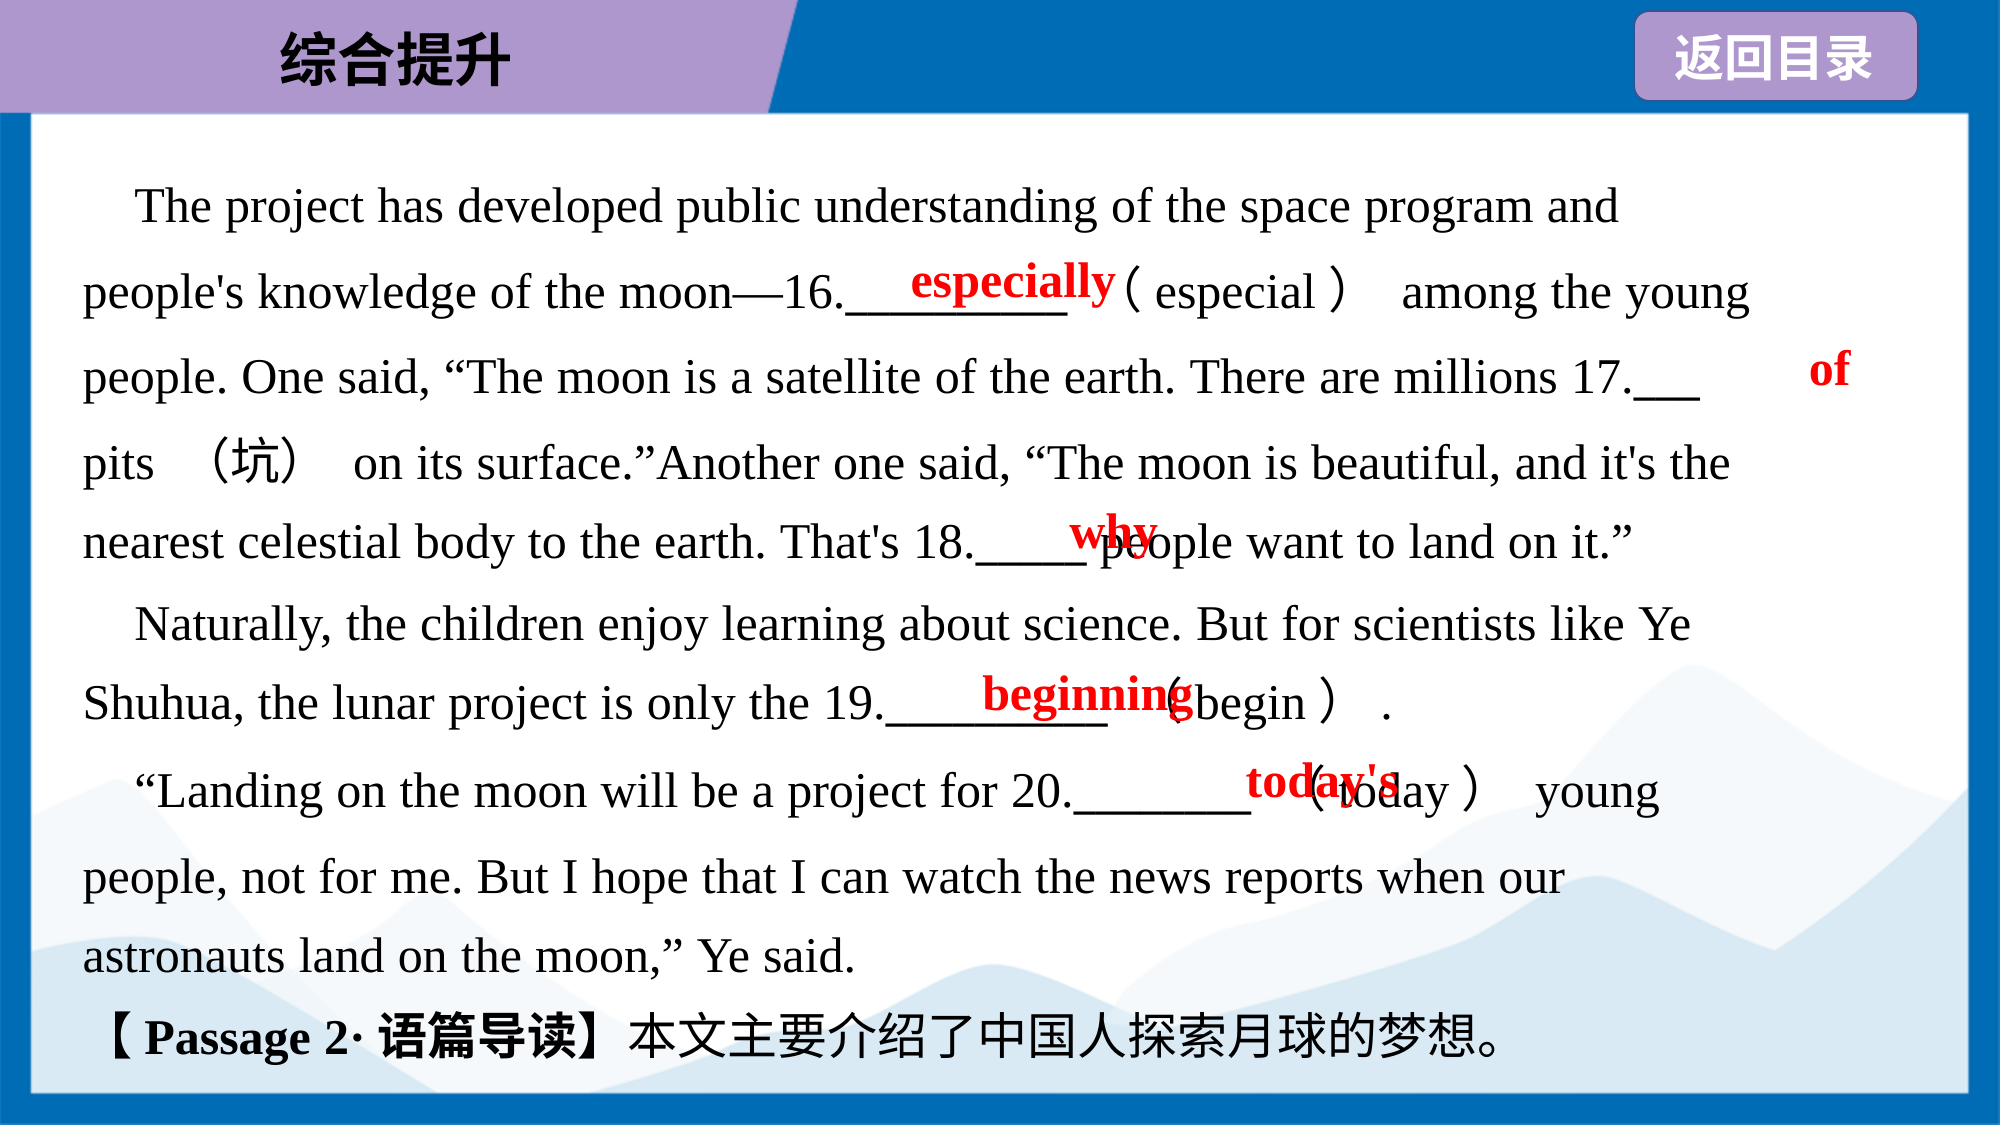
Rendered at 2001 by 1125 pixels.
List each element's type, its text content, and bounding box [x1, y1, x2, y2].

text_box The project has developed public understanding of the space program and people's knowledge of the moon—16.__________ （especial） among the young people. One said, “The moon is a satellite of the earth. There are millions 17.___ pits （坑） on its surface.”Another one said, “The moon is beautiful, and it's the nearest celestial body to the earth. That's 18._____ people want to land on it.” [82, 147, 1917, 561]
text_box today's [1227, 726, 1417, 800]
picture [0, 0, 2000, 1125]
text_box Naturally, the children enjoy learning about science. But for scientists like Ye Shuhua, the lunar project is only the 19.__________ （begin）. [82, 564, 1917, 722]
text_box why [1051, 477, 1177, 552]
text_box especially [892, 226, 1135, 301]
text_box of [1790, 314, 1869, 388]
text_box “Landing on the moon will be a project for 20.________ （today） young people, not for me. But I hope that I can watch the news reports when our astronauts land on the moon,” Ye said. [82, 732, 1917, 975]
text_box beginning [964, 638, 1212, 713]
text_box 【Passage 2·语篇导读】本文主要介绍了中国人探索月球的梦想。 [82, 985, 1917, 1057]
